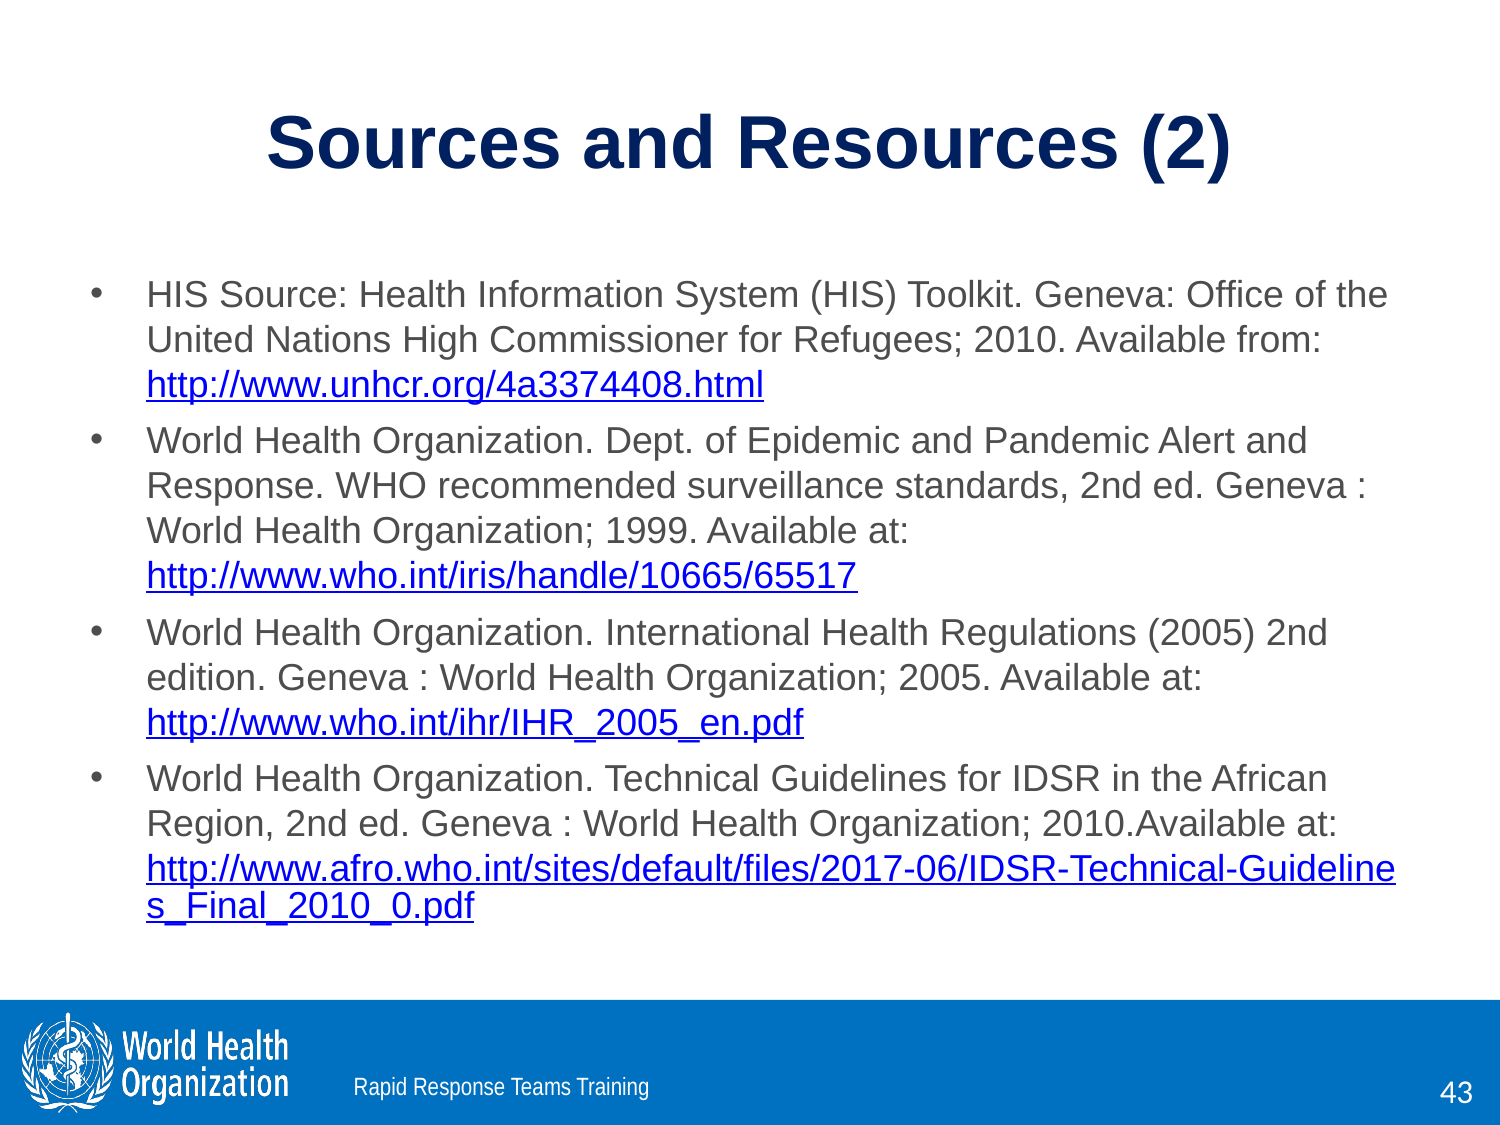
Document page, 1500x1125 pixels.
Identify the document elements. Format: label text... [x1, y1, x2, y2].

picture [21, 1012, 288, 1113]
title Sources and Resources (2) [0, 45, 1500, 233]
list HIS Source: Health Information System (HIS) Toolkit. Geneva: Ofﬁce of the United Nations High Commissioner for Refugees; 2010. Available from: http://www.unhcr.org/4a3374408.html World Health Organization. Dept. of Epidemic and Pandemic Alert and Response. WHO recommended surveillance standards, 2nd ed. Geneva : World Health Organization; 1999. Available at: http://www.who.int/iris/handle/10665/65517 World Health Organization. International Health Regulations (2005) 2nd edition. Geneva : World Health Organization; 2005. Available at: http://www.who.int/ihr/IHR_2005_en.pdf World Health Organization. Technical Guidelines for IDSR in the African Region, 2nd ed. Geneva : World Health Organization; 2010.Available at: http://www.afro.who.int/sites/default/files/2017-06/IDSR-Technical-Guidelines_Final_2010_0.pdf [75, 262, 1425, 1005]
